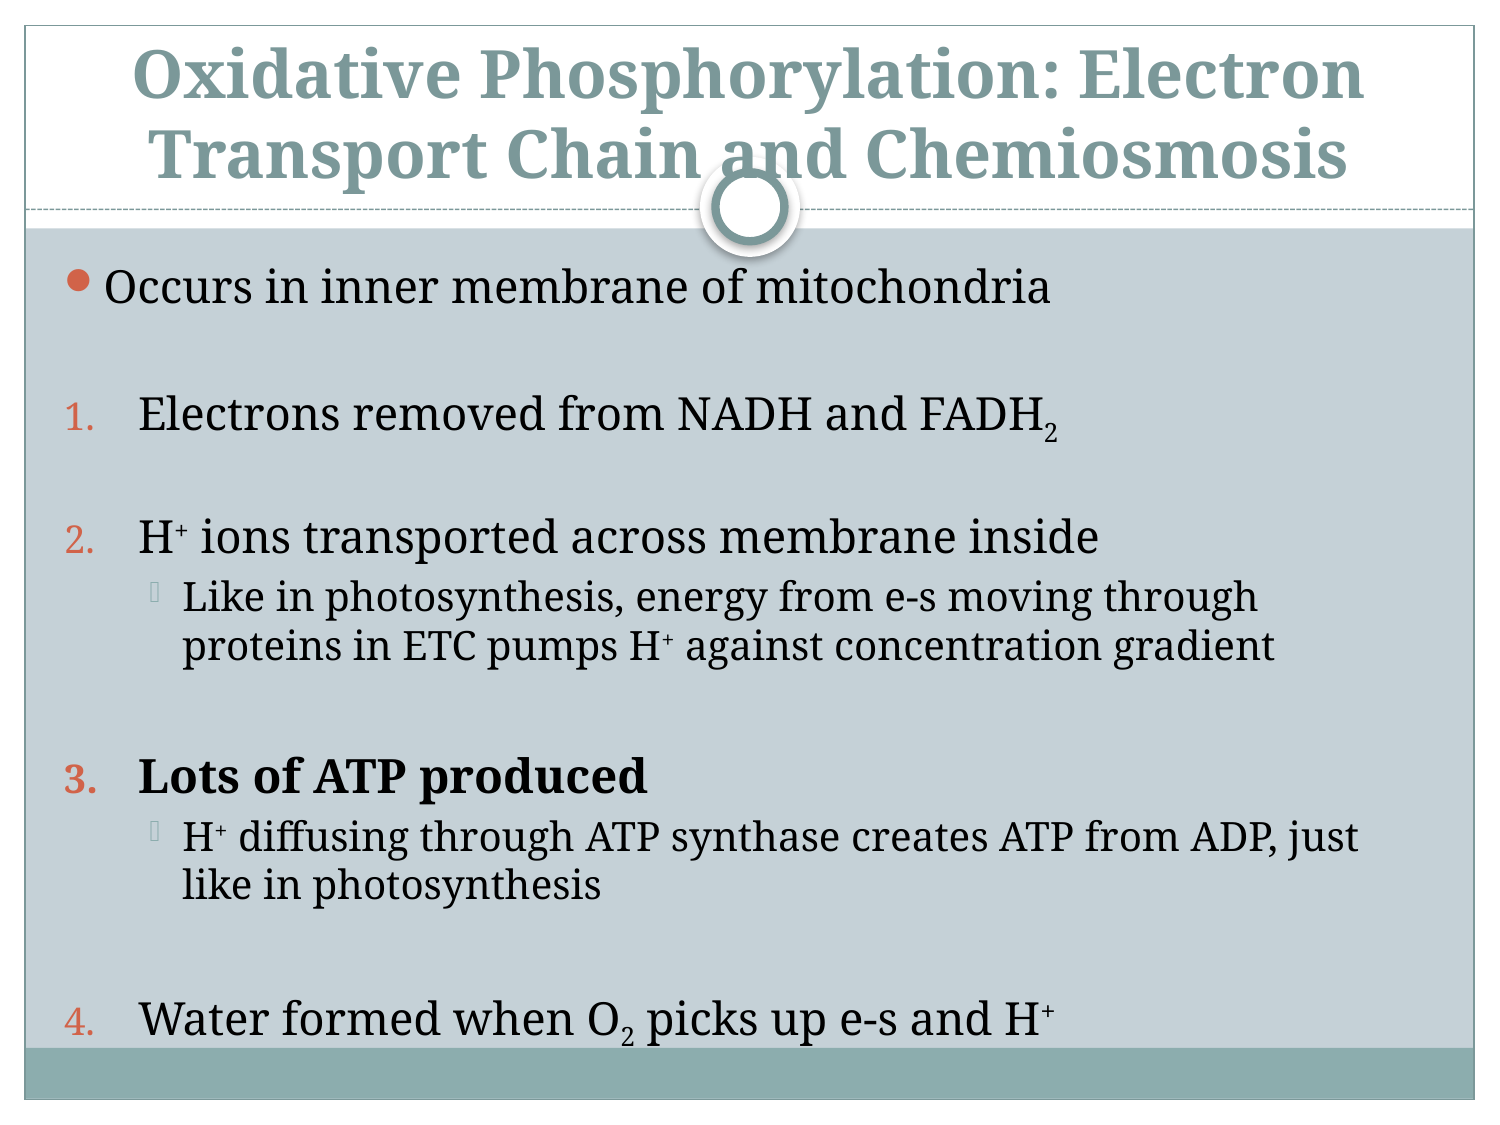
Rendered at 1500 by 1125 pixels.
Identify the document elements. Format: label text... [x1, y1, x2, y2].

title Oxidative Phosphorylation: Electron Transport Chain and Chemiosmosis [49, 75, 1450, 200]
list Occurs in inner membrane of mitochondria Electrons removed from NADH and FADH2 H+ ions transported across membrane inside Like in photosynthesis, energy from e-s moving through proteins in ETC pumps H+ against concentration gradient Lots of ATP produced H+ diffusing through ATP synthase creates ATP from ADP, just like in photosynthesis Water formed when O2 picks up e-s and H+ [49, 250, 1445, 1063]
